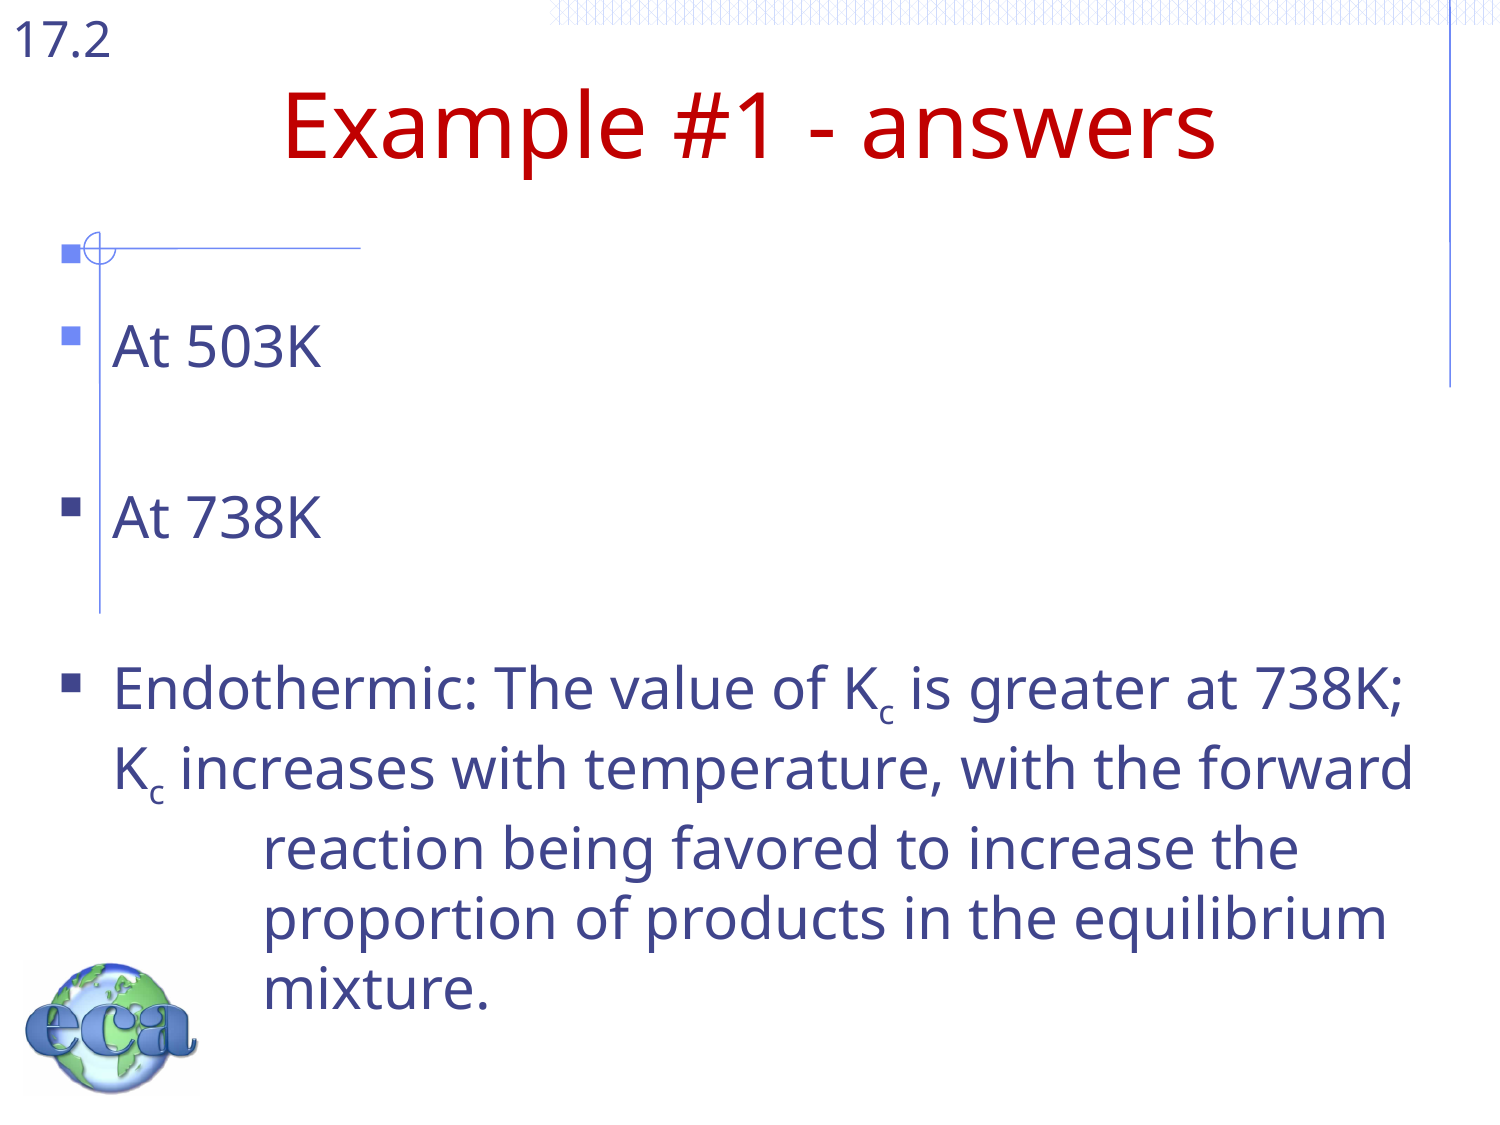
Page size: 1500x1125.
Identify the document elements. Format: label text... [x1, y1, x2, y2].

picture [23, 960, 200, 1096]
title Example #1 - answers [17, 49, 1483, 185]
